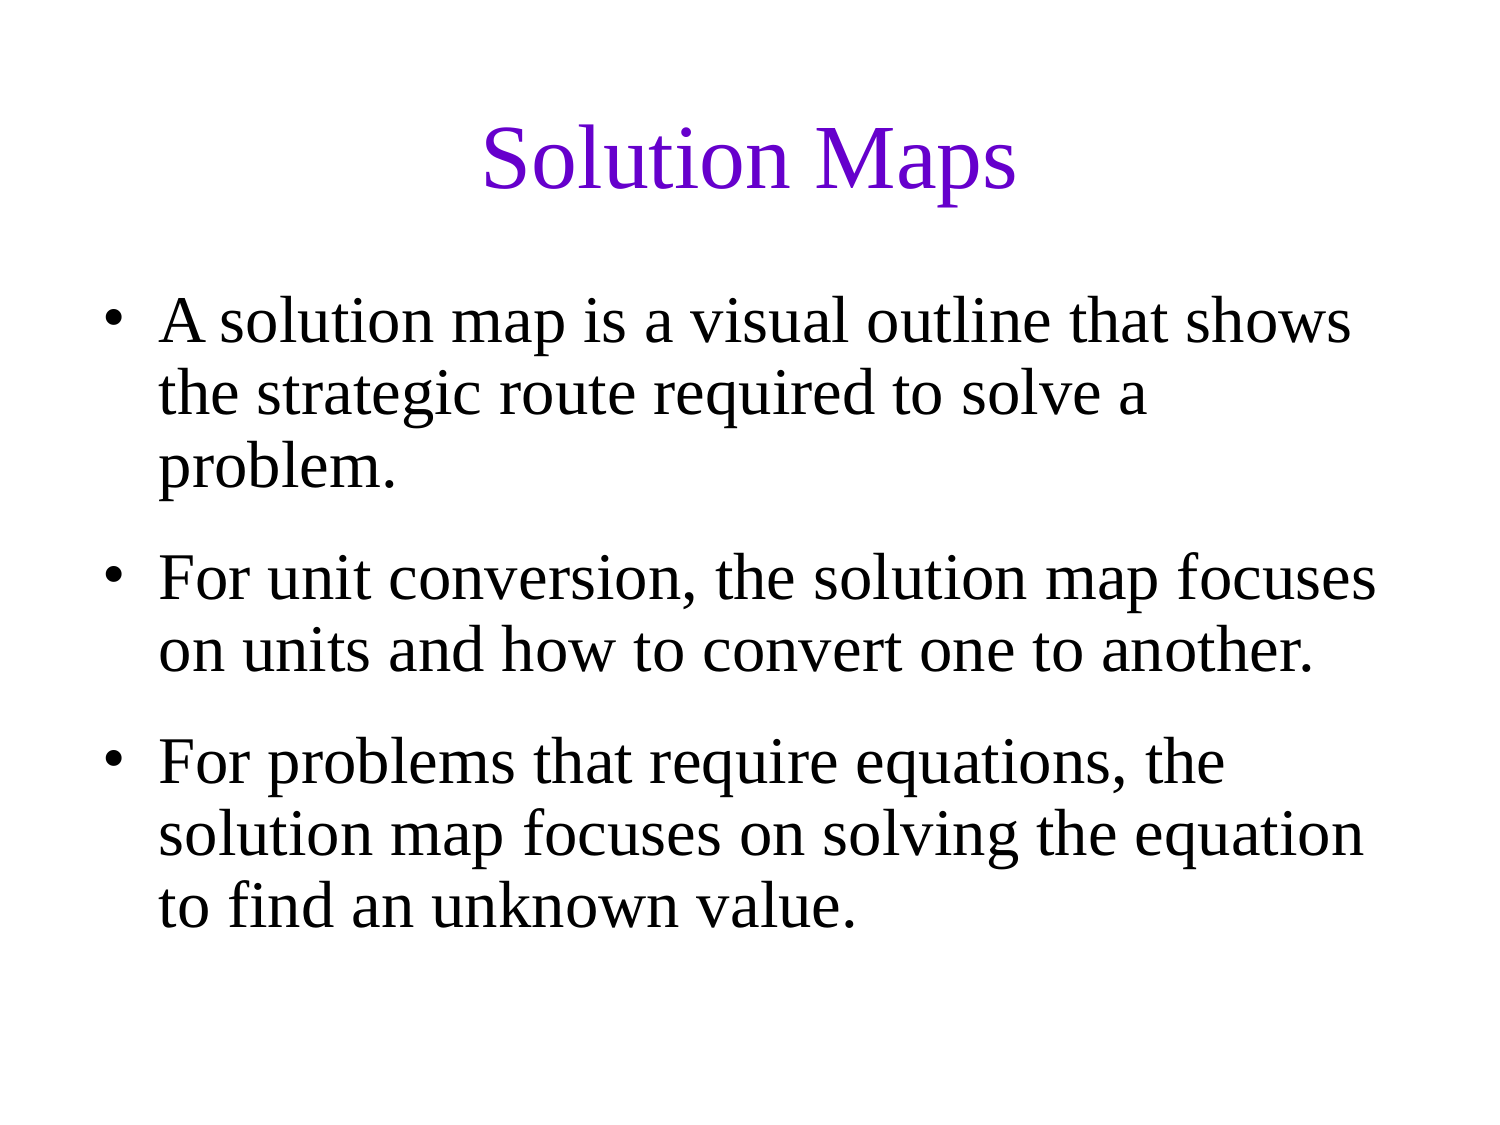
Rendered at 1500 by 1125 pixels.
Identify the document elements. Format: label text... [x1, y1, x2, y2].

text_box A solution map is a visual outline that shows the strategic route required to solve a problem. For unit conversion, the solution map focuses on units and how to convert one to another. For problems that require equations, the solution map focuses on solving the equation to find an unknown value. [87, 277, 1413, 953]
text_box Solution Maps [112, 58, 1388, 247]
